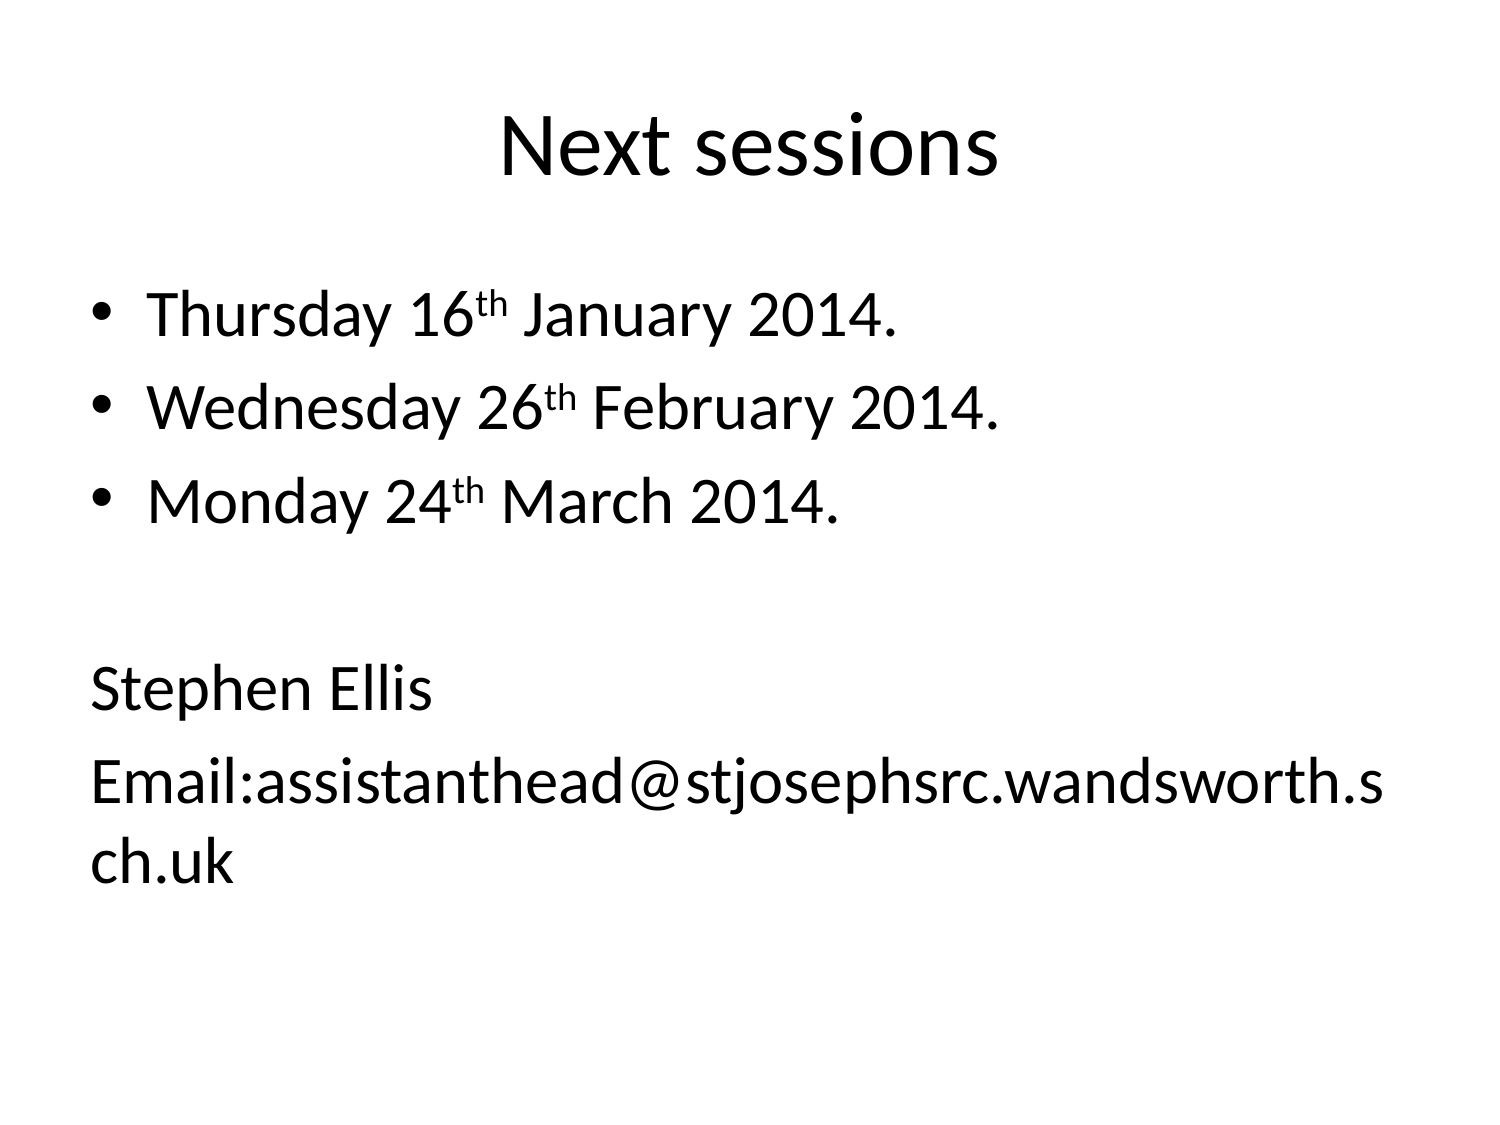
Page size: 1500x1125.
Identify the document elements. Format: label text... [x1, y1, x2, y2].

title Next sessions [75, 45, 1425, 233]
list Thursday 16th January 2014. Wednesday 26th February 2014. Monday 24th March 2014. Stephen Ellis Email:assistanthead@stjosephsrc.wandsworth.sch.uk [75, 262, 1425, 1005]
